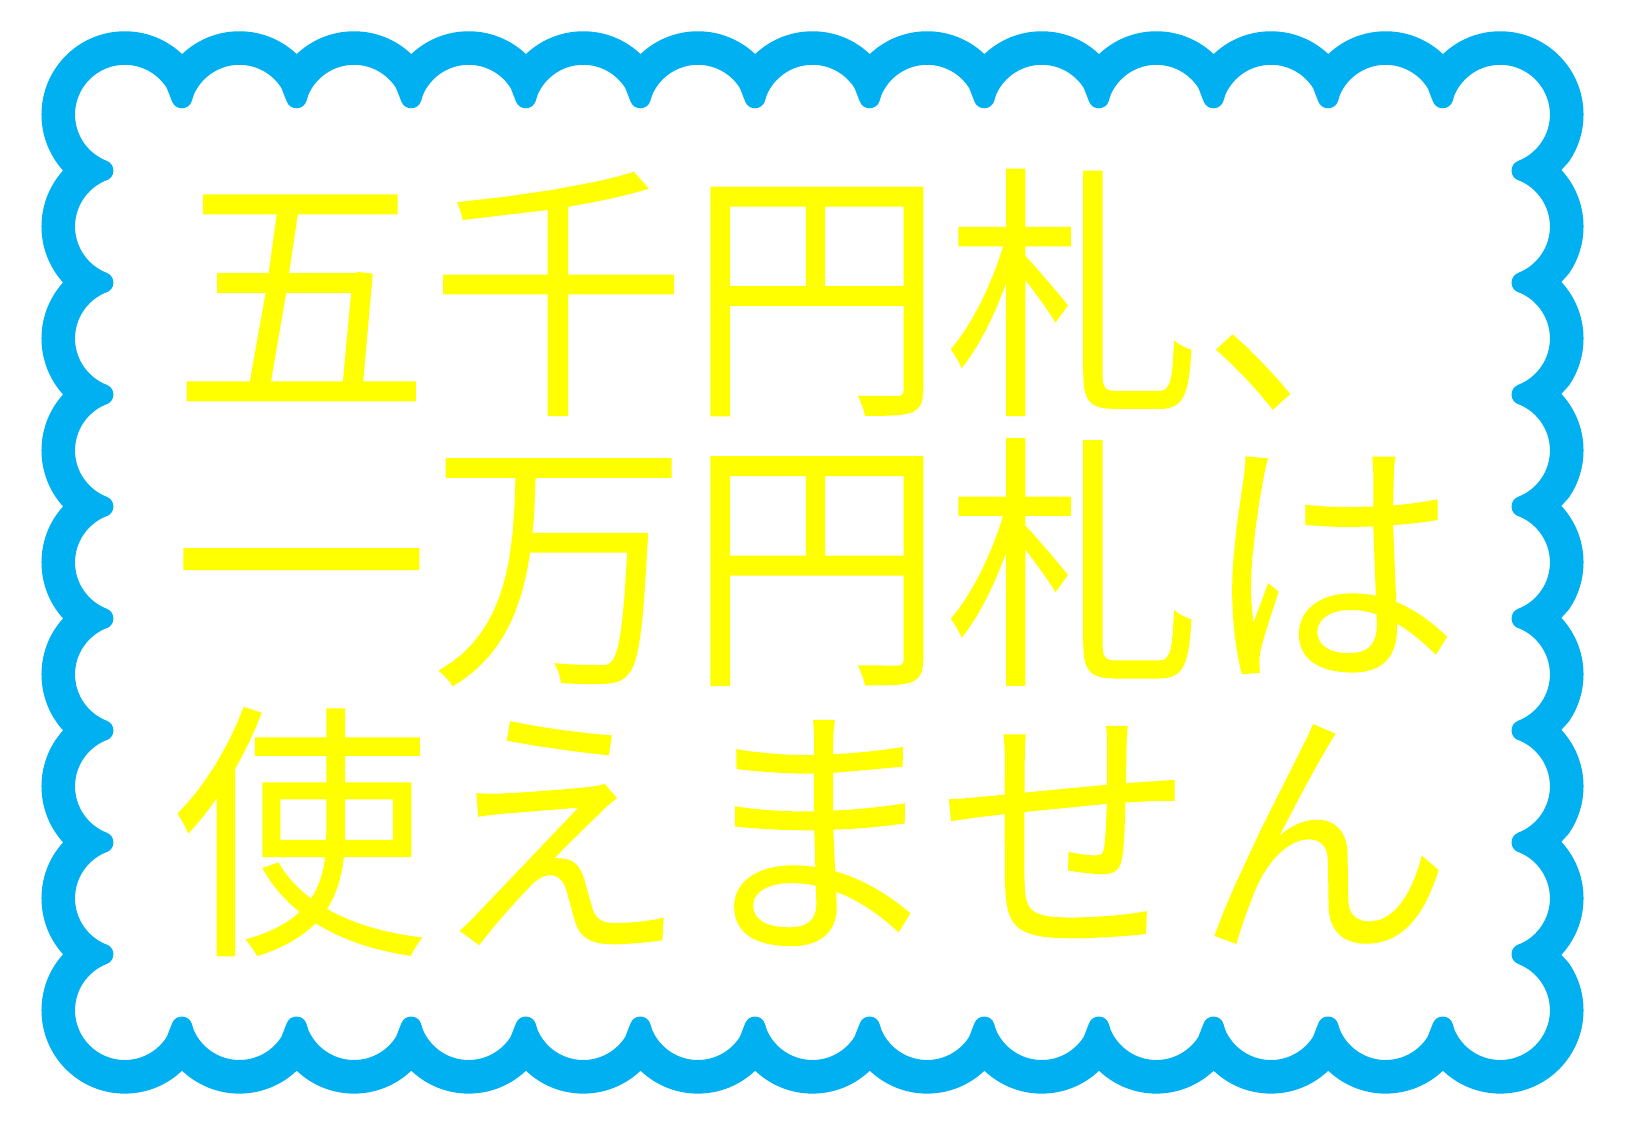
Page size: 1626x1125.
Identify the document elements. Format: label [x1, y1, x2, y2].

text_box [49, 39, 1576, 1086]
